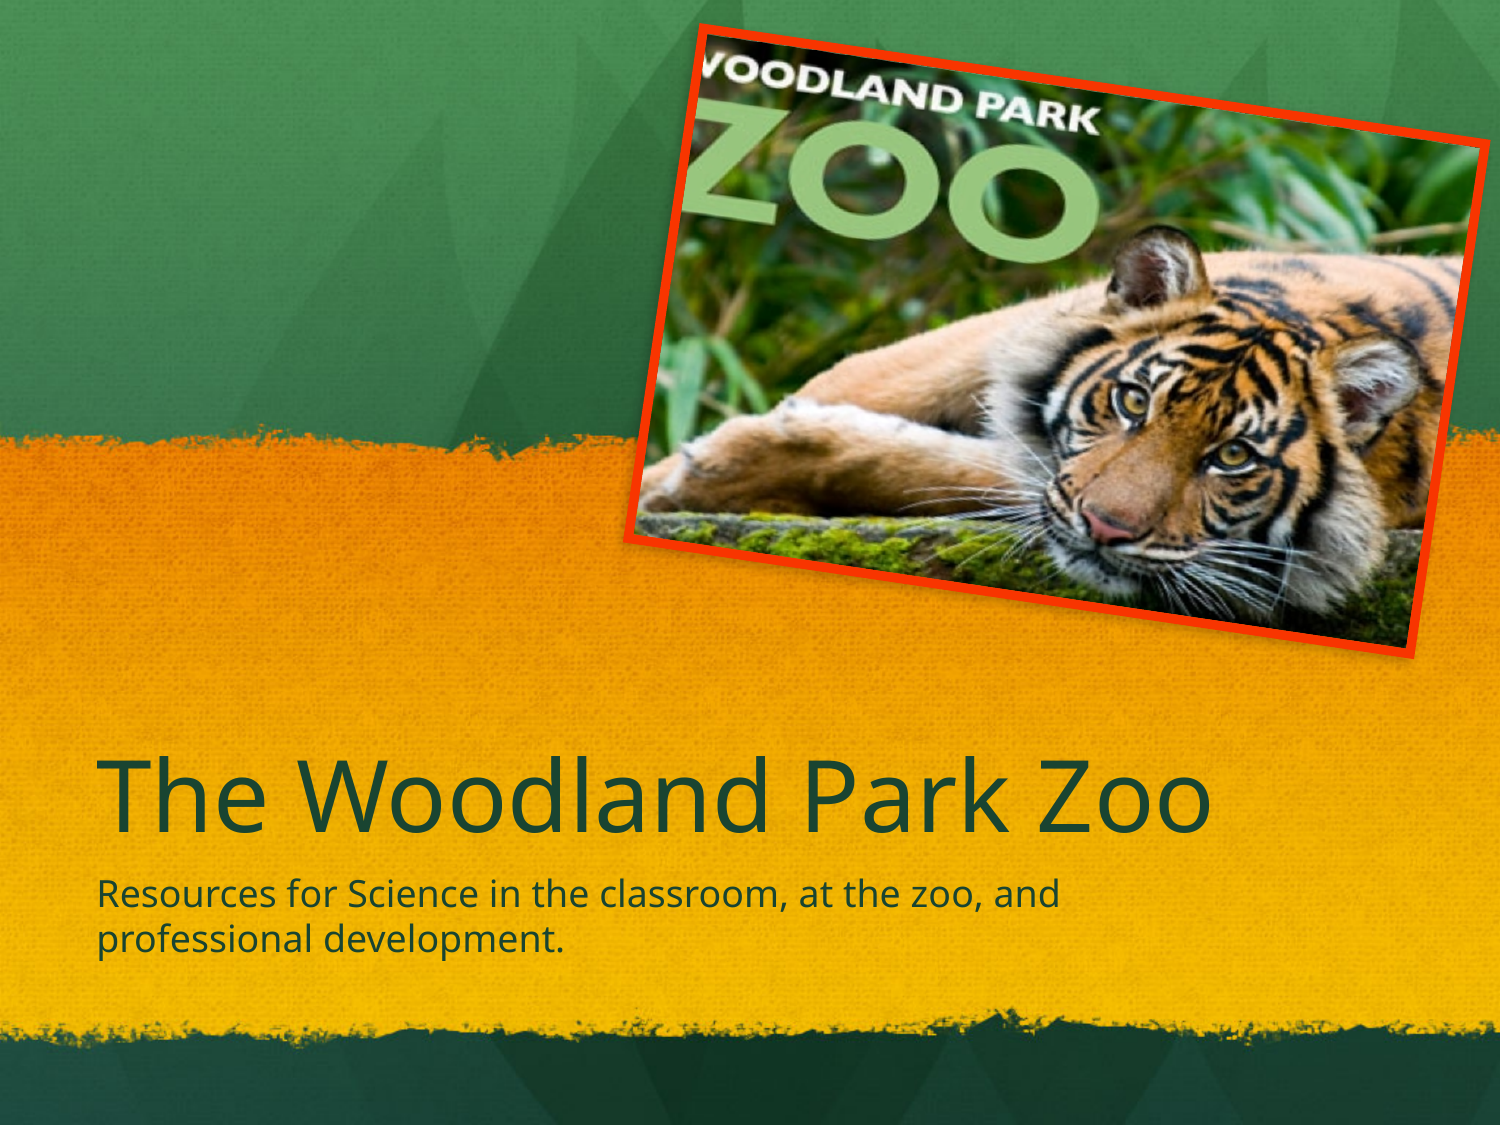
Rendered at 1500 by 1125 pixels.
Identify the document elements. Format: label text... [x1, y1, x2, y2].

picture [0, 0, 1500, 1125]
title The Woodland Park Zoo [81, 619, 1263, 861]
subtitle Resources for Science in the classroom, at the zoo, and professional development. [81, 862, 1263, 1025]
